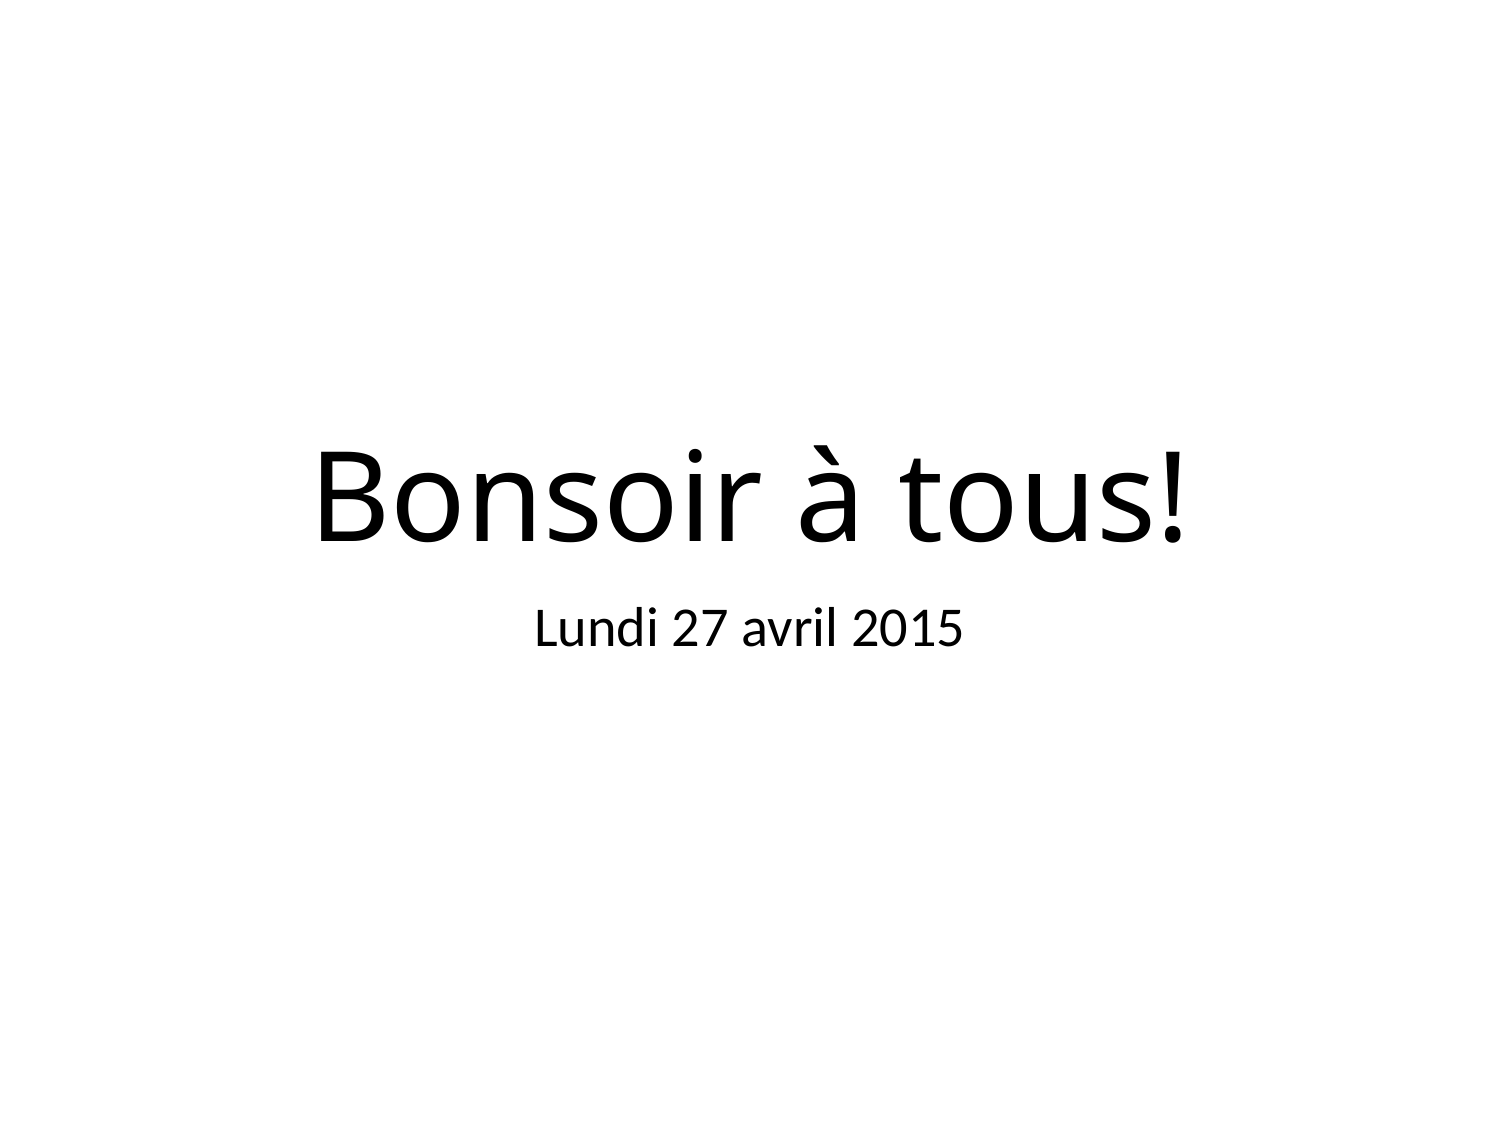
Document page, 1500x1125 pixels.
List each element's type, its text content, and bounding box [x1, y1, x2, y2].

subtitle Lundi 27 avril 2015 [187, 590, 1313, 863]
title Bonsoir à tous! [112, 184, 1388, 576]
